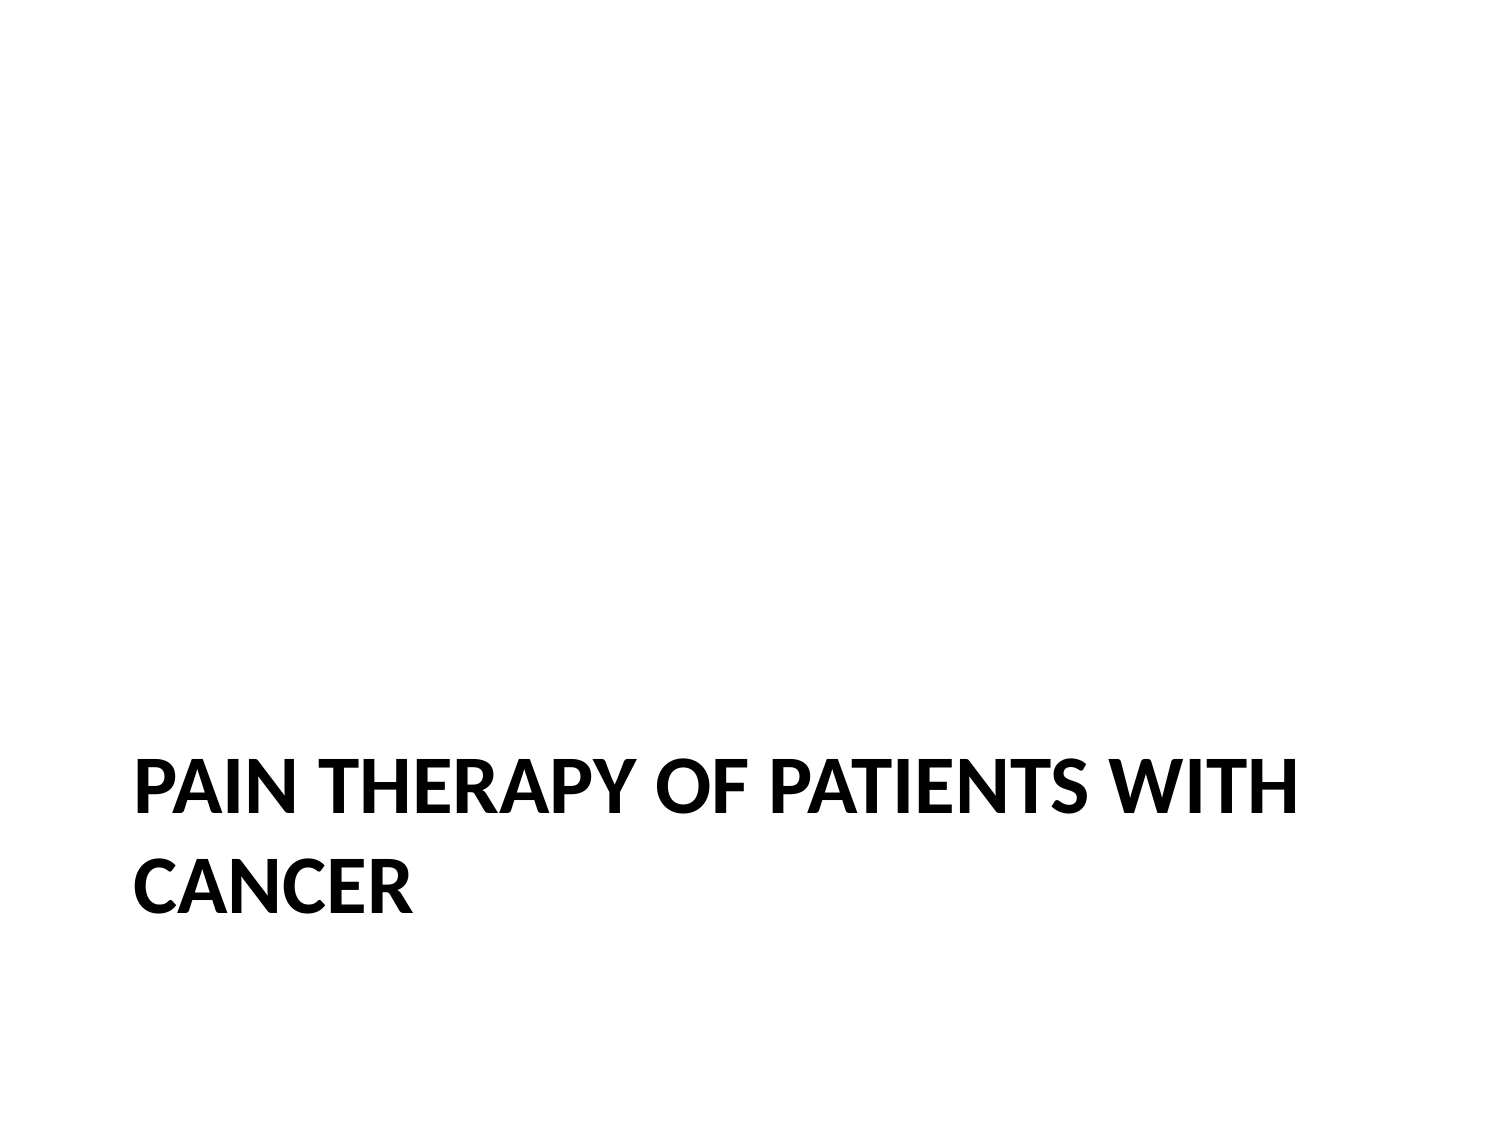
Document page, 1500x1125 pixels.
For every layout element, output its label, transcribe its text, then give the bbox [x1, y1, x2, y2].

title Pain therapy of Patients with cancer [118, 722, 1394, 947]
